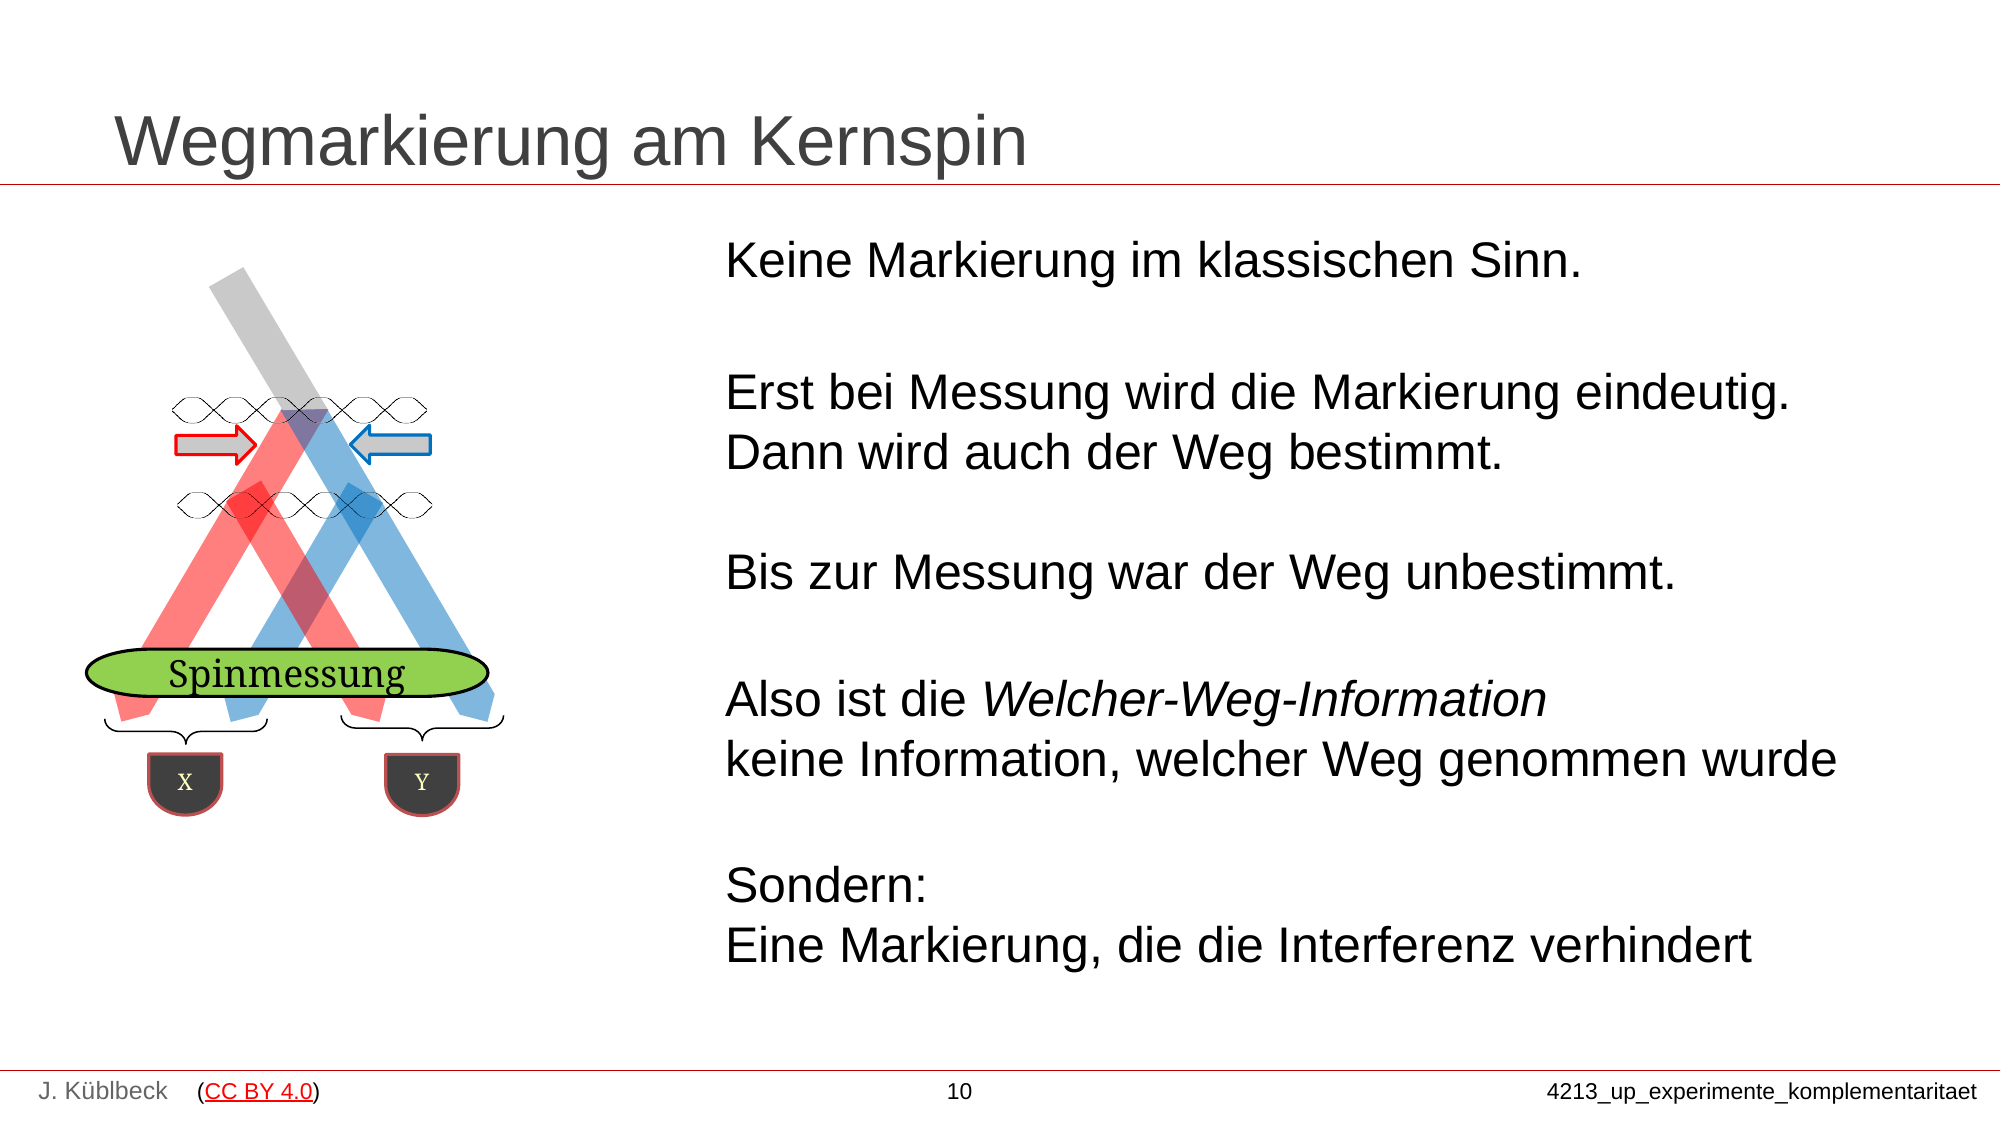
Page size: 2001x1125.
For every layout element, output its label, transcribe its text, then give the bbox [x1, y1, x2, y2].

text_box Spinmessung [84, 658, 97, 688]
title Wegmarkierung am Kernspin [99, 90, 1900, 185]
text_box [104, 266, 504, 816]
text_box Keine Markierung im klassischen Sinn. Erst bei Messung wird die Markierung eindeutig. Dann wird auch der Weg bestimmt. Bis zur Messung war der Weg unbestimmt. Also ist die Welcher-Weg-Information keine Information, welcher Weg genommen wurde Sondern: Eine Markierung, die die Interferenz verhindert [692, 219, 1981, 1035]
